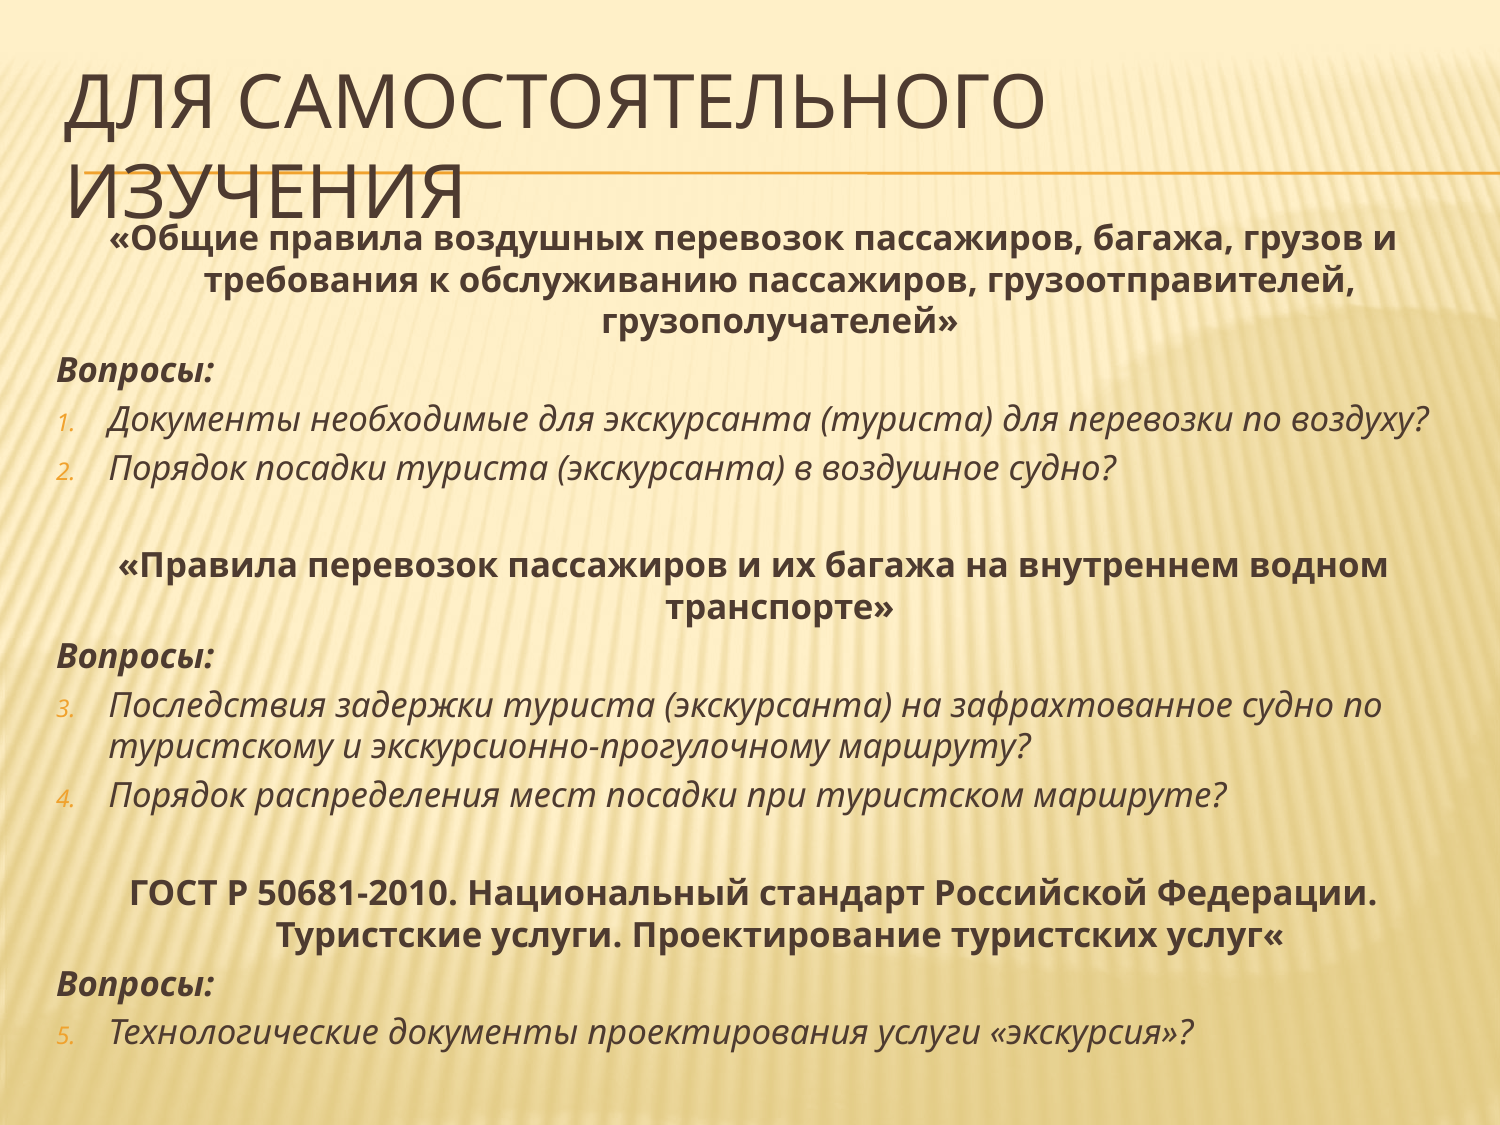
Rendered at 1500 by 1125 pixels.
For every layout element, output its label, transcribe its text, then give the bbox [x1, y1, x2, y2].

list «Общие правила воздушных перевозок пассажиров, багажа, грузов и требования к обслуживанию пассажиров, грузоотправителей, грузополучателей» Вопросы: Документы необходимые для экскурсанта (туриста) для перевозки по воздуху? Порядок посадки туриста (экскурсанта) в воздушное судно? «Правила перевозок пассажиров и их багажа на внутреннем водном транспорте» Вопросы: Последствия задержки туриста (экскурсанта) на зафрахтованное судно по туристскому и экскурсионно-прогулочному маршруту? Порядок распределения мест посадки при туристском маршруте? ГОСТ Р 50681-2010. Национальный стандарт Российской Федерации. Туристские услуги. Проектирование туристских услуг« Вопросы: Технологические документы проектирования услуги «экскурсия»? [41, 208, 1467, 1071]
title Для самостоятельного изучения [50, 75, 1475, 213]
